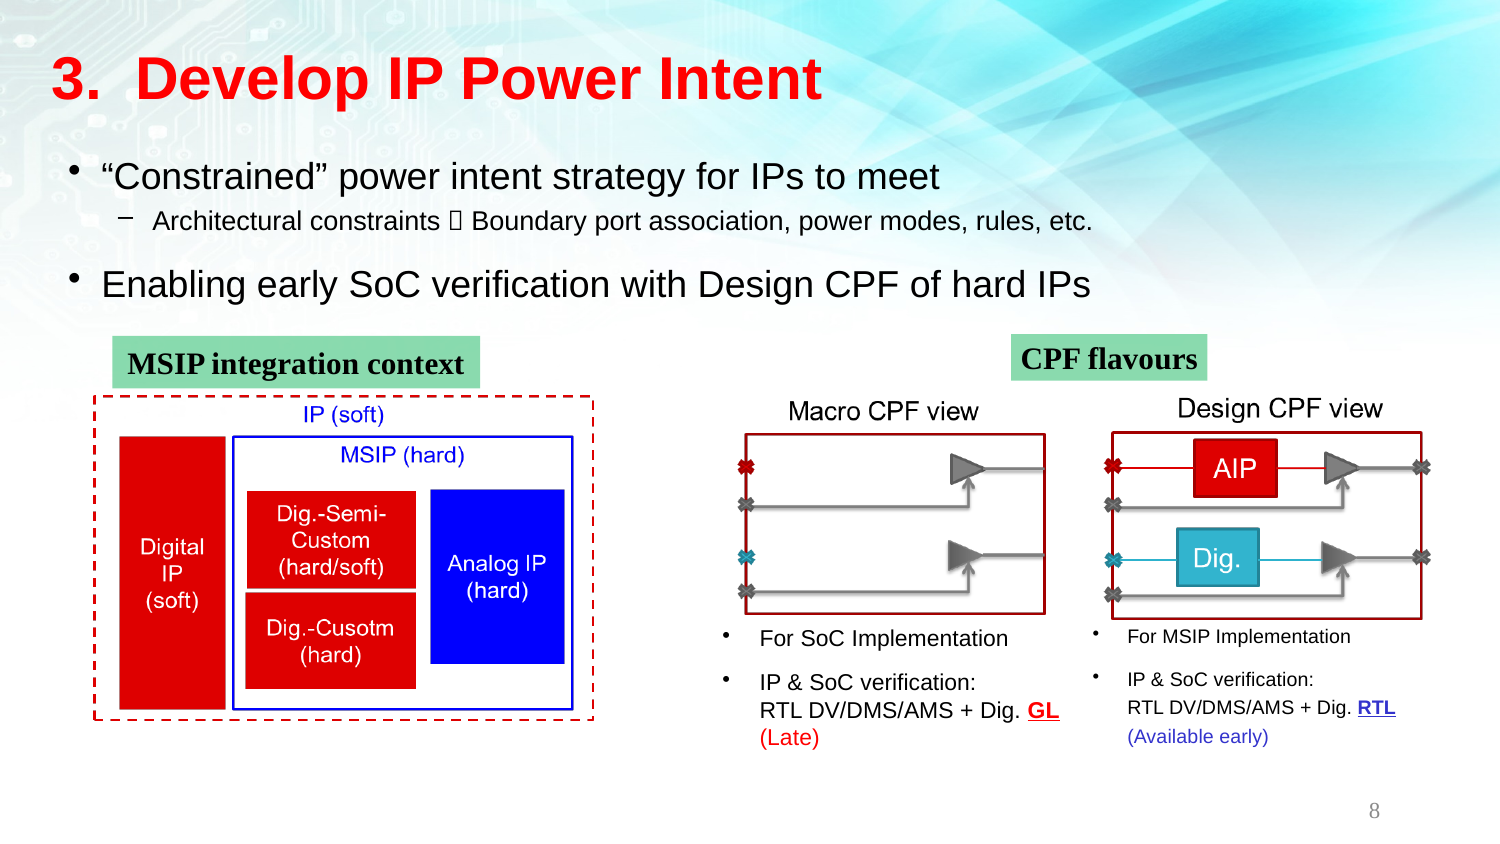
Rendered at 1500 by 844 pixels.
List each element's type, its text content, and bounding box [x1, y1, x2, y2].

picture [729, 386, 1050, 616]
picture [1103, 382, 1438, 620]
list “Constrained” power intent strategy for IPs to meet Architectural constraints  Boundary port association, power modes, rules, etc. Enabling early SoC verification with Design CPF of hard IPs [54, 145, 1444, 724]
picture [0, 0, 1500, 633]
text_box For SoC Implementation IP & SoC verification: RTL DV/DMS/AMS + Dig. GL (Late) [712, 619, 1086, 745]
text_box For MSIP Implementation IP & SoC verification: RTL DV/DMS/AMS + Dig. RTL (Available early) [1083, 614, 1500, 753]
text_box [93, 335, 595, 722]
text_box CPF flavours [1011, 334, 1208, 381]
title 3. Develop IP Power Intent [38, 31, 1426, 132]
slide_number 8 [1075, 782, 1394, 836]
